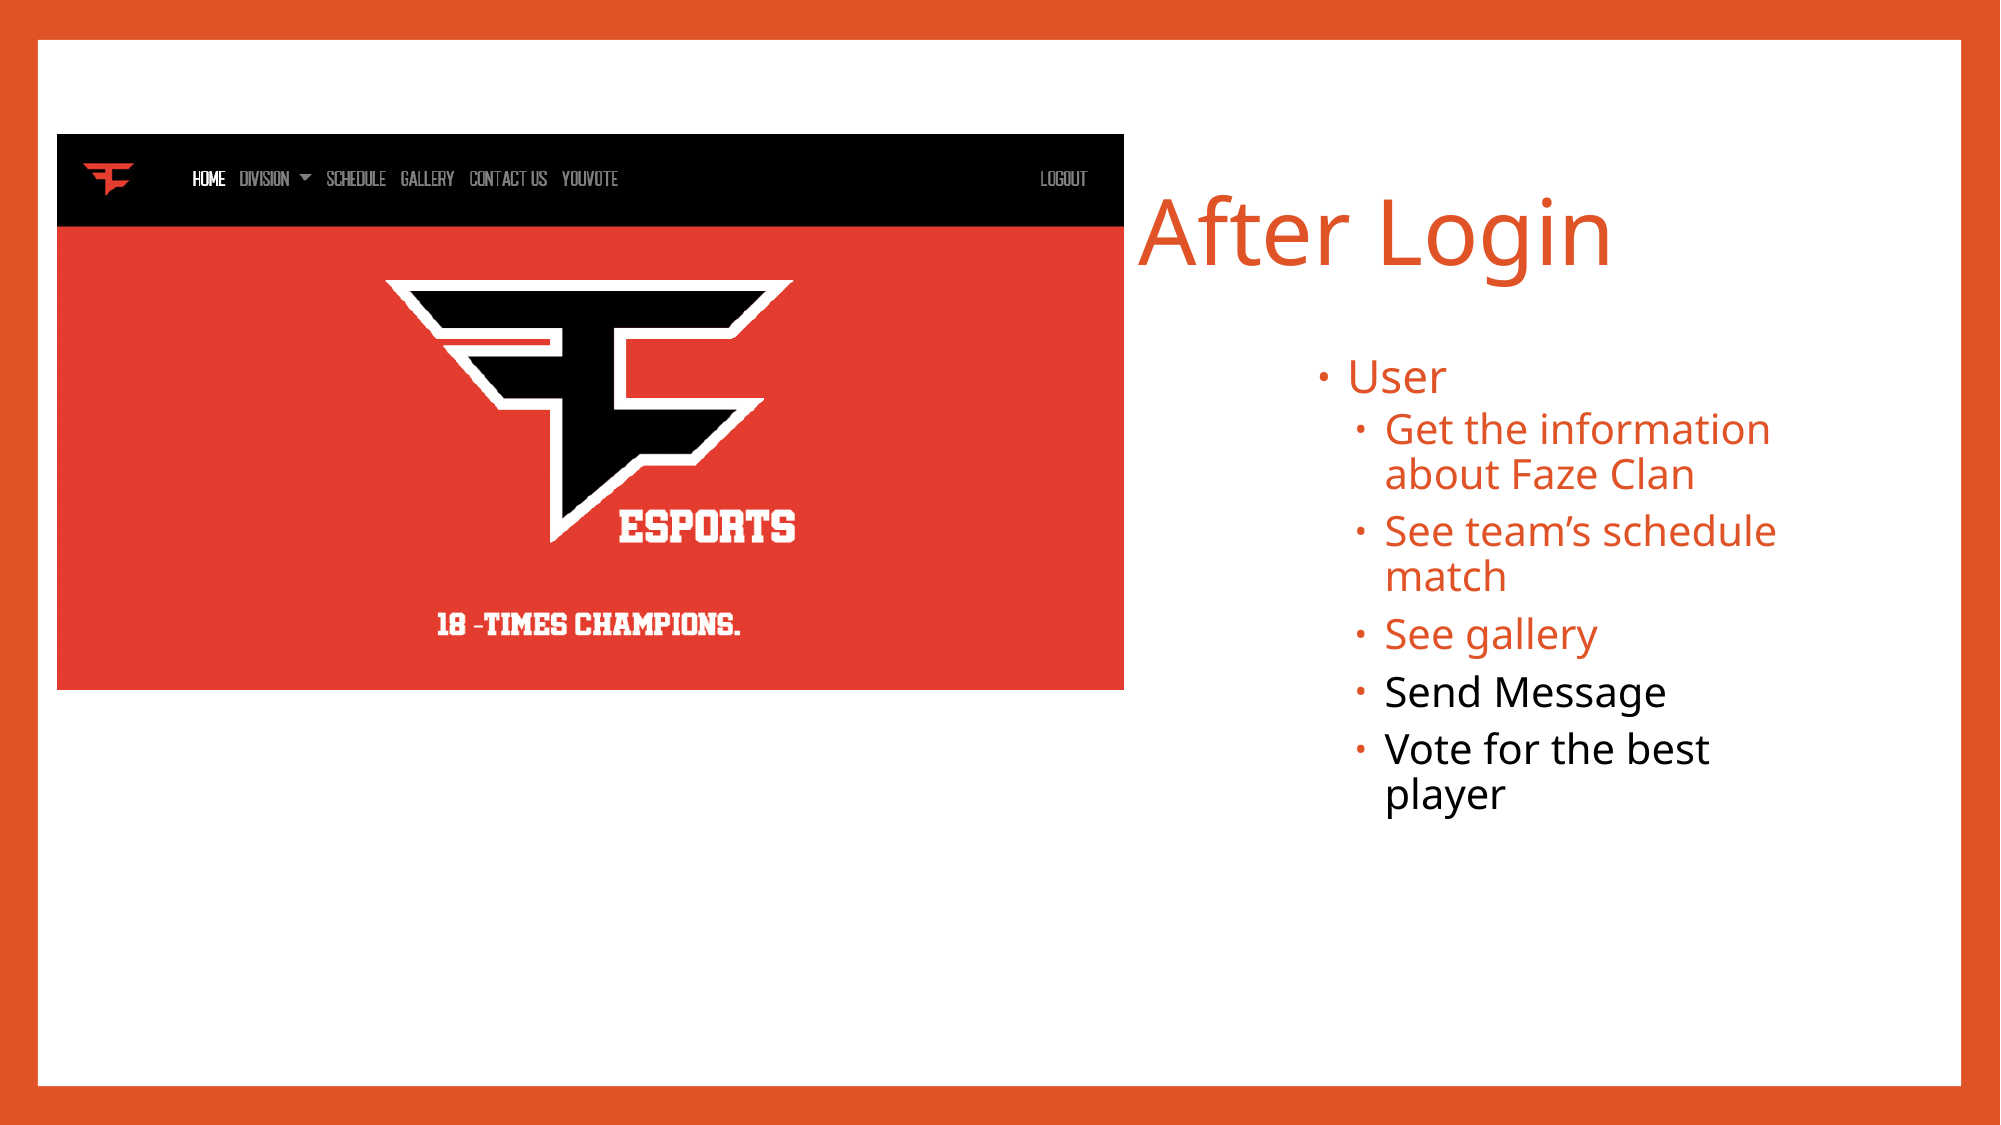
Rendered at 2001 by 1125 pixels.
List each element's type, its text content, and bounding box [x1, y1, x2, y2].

title After Login [1128, 172, 1807, 299]
picture [56, 133, 1125, 697]
list User Get the information about Faze Clan See team’s schedule match See gallery Send Message Vote for the best player [1294, 347, 1828, 856]
